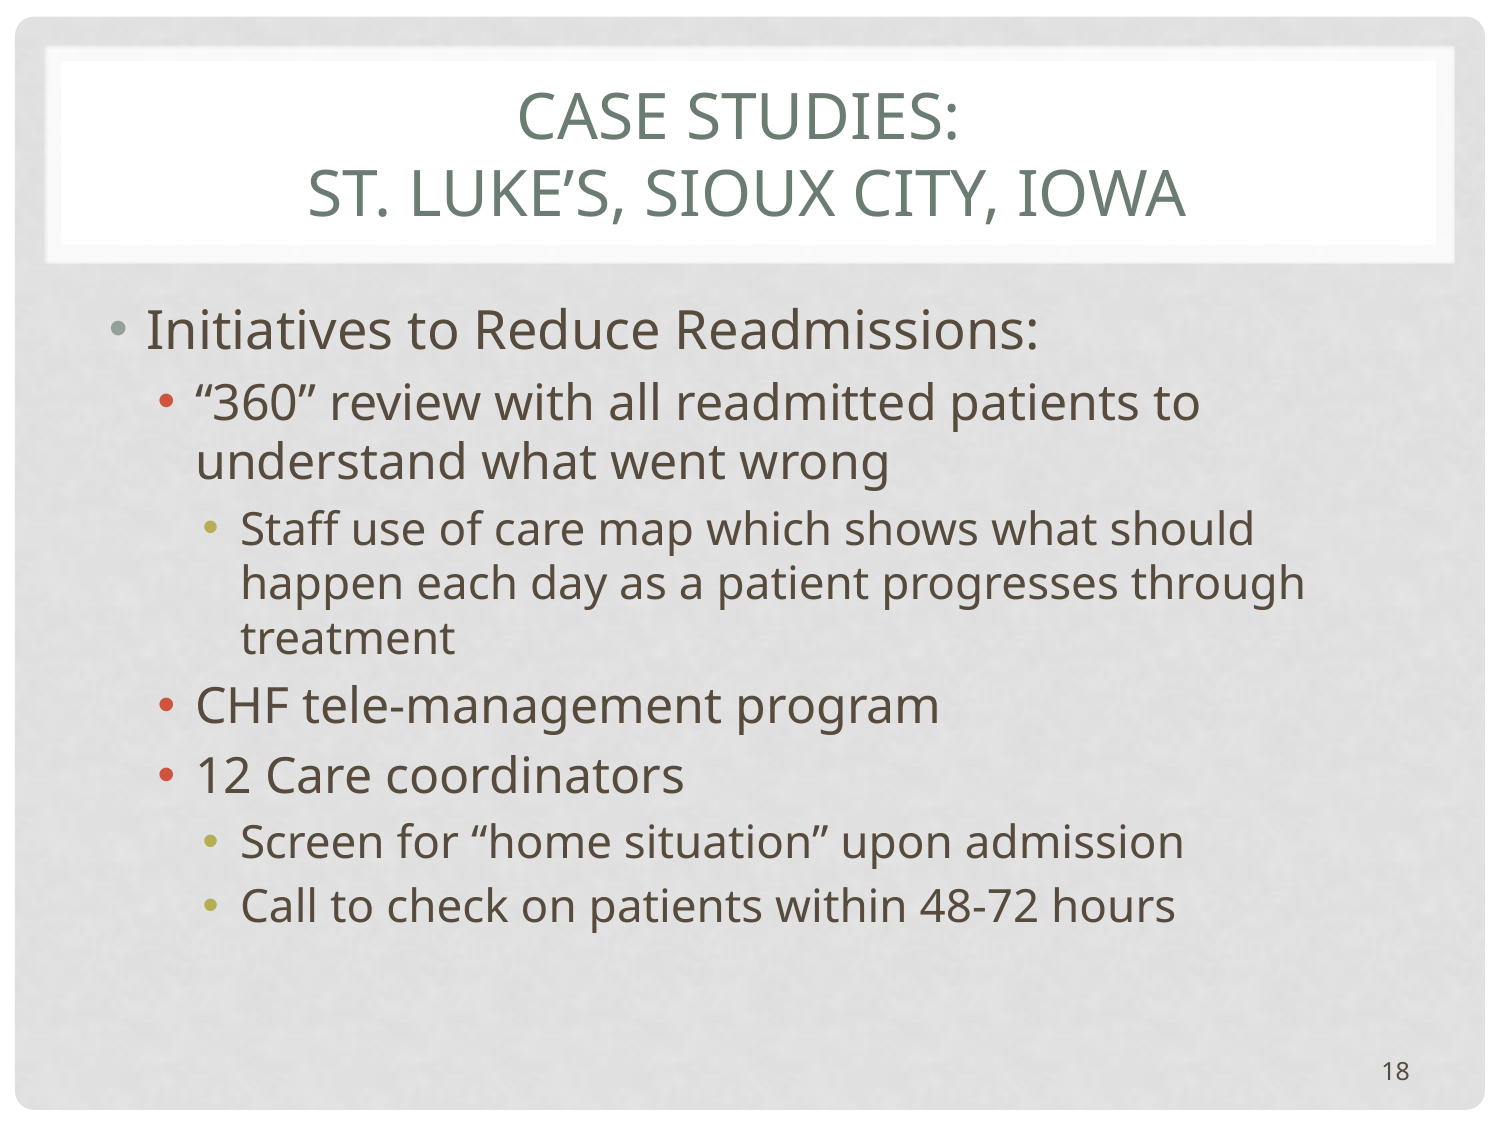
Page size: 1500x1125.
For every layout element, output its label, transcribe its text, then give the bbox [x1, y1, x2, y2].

title Case studies: St. luke’s, Sioux City, Iowa [69, 66, 1425, 238]
slide_number 18 [1074, 1042, 1425, 1103]
list Initiatives to Reduce Readmissions: “360” review with all readmitted patients to understand what went wrong Staff use of care map which shows what should happen each day as a patient progresses through treatment CHF tele-management program 12 Care coordinators Screen for “home situation” upon admission Call to check on patients within 48-72 hours [75, 287, 1425, 1005]
